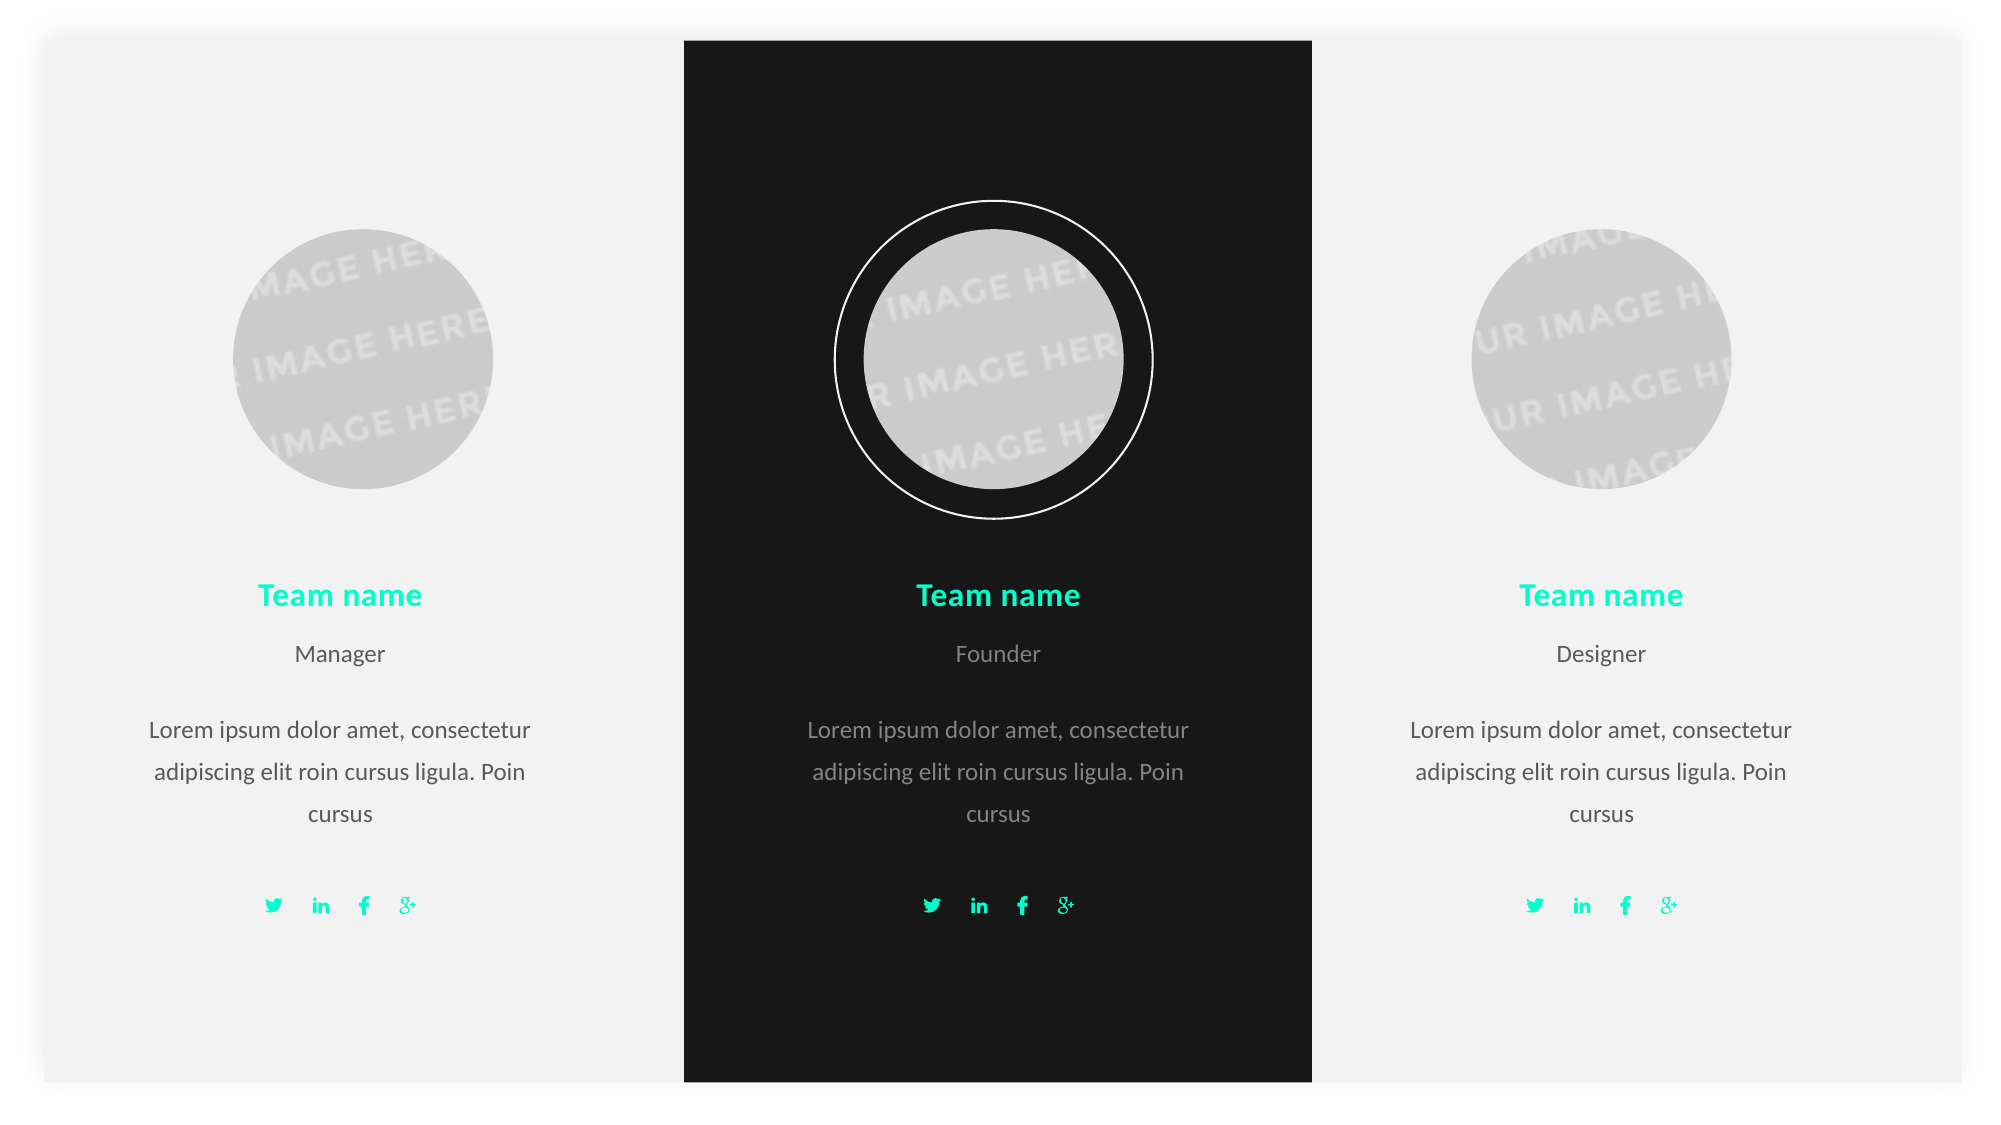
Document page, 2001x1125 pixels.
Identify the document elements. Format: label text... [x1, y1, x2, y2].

text_box Founder [892, 618, 1105, 676]
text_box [264, 895, 416, 915]
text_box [923, 895, 1075, 915]
text_box [833, 199, 1154, 520]
text_box [203, 199, 524, 520]
text_box Team name [868, 566, 1129, 621]
text_box Lorem ipsum dolor amet, consectetur adipiscing elit roin cursus ligula. Poin cursus [1395, 694, 1808, 835]
text_box Team name [210, 566, 471, 621]
text_box [1441, 199, 1762, 520]
text_box Lorem ipsum dolor amet, consectetur adipiscing elit roin cursus ligula. Poin cursus [134, 694, 547, 835]
text_box Lorem ipsum dolor amet, consectetur adipiscing elit roin cursus ligula. Poin cursus [792, 694, 1205, 835]
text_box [1526, 895, 1678, 915]
text_box Team name [1442, 566, 1761, 621]
text_box Manager [233, 618, 447, 676]
text_box Designer [1495, 618, 1708, 676]
